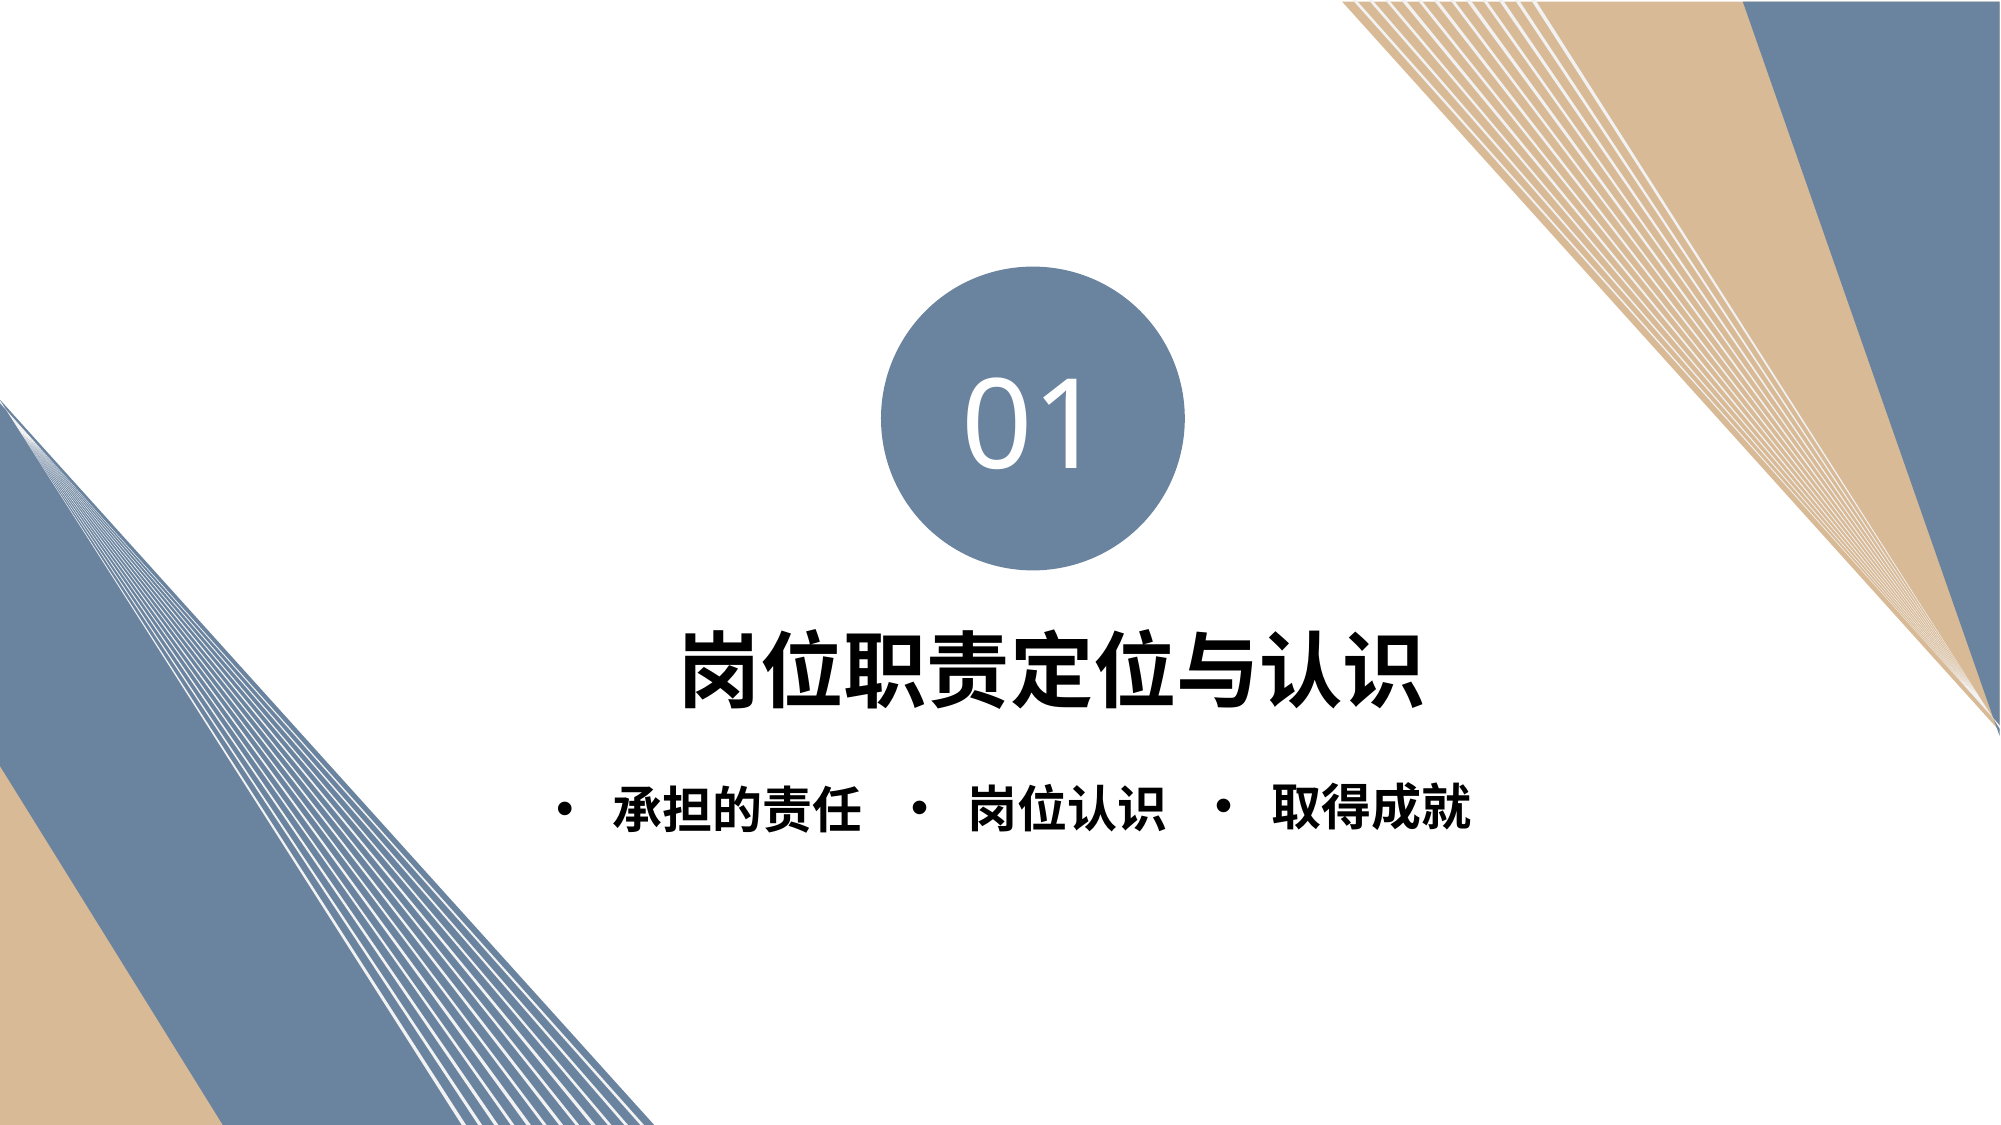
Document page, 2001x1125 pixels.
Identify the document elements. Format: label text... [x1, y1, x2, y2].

text_box 岗位认识 [896, 769, 1183, 845]
text_box 取得成就 [1200, 768, 1487, 844]
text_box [0, 397, 657, 1125]
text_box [1342, 0, 2000, 737]
text_box 承担的责任 [657, 770, 878, 846]
text_box 岗位职责定位与认识 [662, 610, 1342, 726]
text_box 01 [879, 265, 1186, 572]
